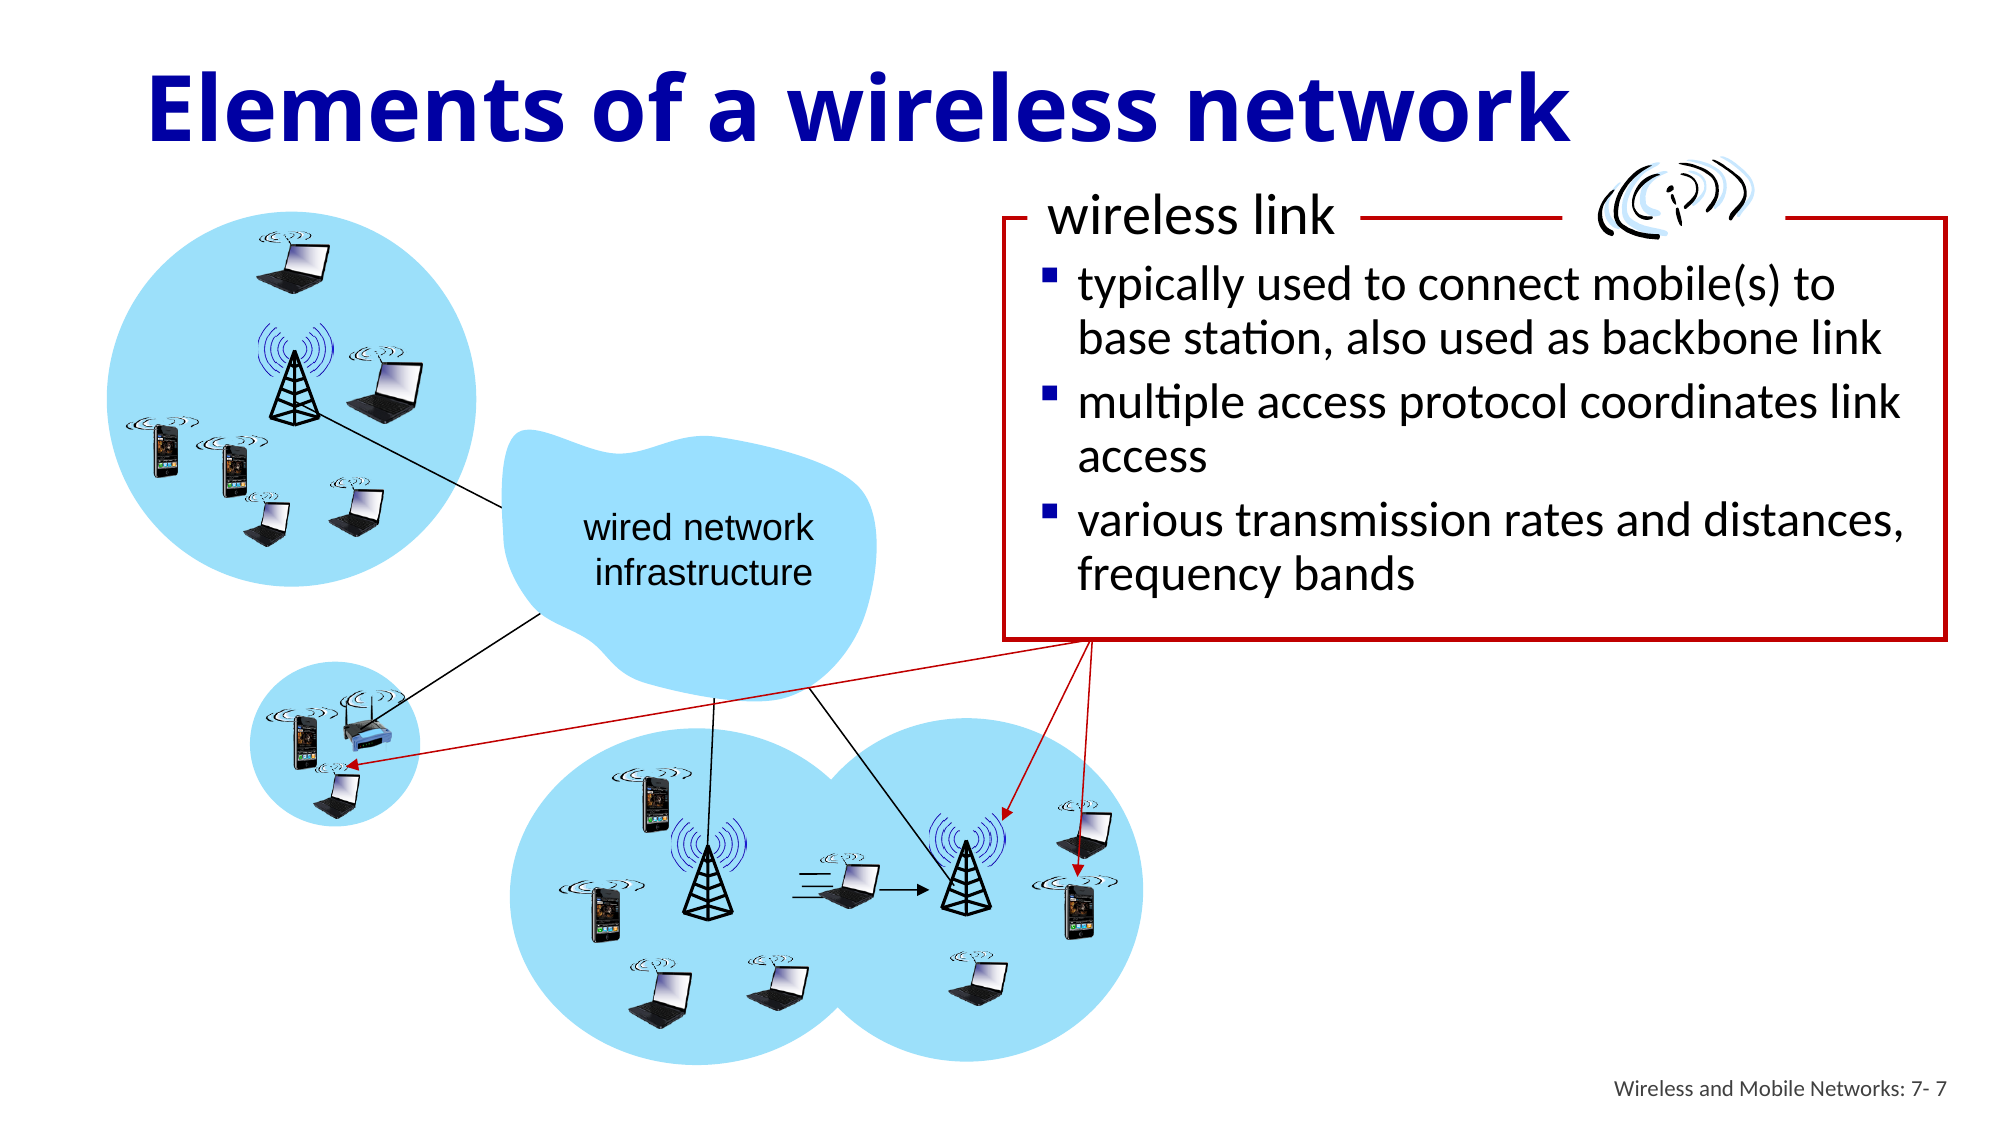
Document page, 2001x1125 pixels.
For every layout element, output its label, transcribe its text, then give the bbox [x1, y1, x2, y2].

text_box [328, 476, 384, 537]
text_box [339, 697, 421, 763]
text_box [256, 229, 330, 294]
title Elements of a wireless network [129, 38, 1855, 186]
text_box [339, 688, 405, 752]
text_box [258, 323, 334, 425]
text_box [1004, 218, 1946, 640]
text_box [249, 661, 420, 827]
text_box [106, 211, 477, 587]
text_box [243, 490, 290, 547]
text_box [1597, 156, 1755, 240]
slide_number Wireless and Mobile Networks: 7- 7 [1512, 1056, 1963, 1117]
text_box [195, 434, 268, 498]
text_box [929, 813, 1006, 916]
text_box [313, 761, 360, 819]
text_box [558, 878, 645, 943]
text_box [1031, 874, 1118, 940]
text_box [1056, 798, 1112, 859]
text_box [628, 956, 692, 1029]
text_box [346, 344, 423, 424]
text_box wireless link typically used to connect mobile(s) to base station, also used as backbone link multiple access protocol coordinates link access various transmission rates and distances, frequency bands [1023, 177, 1948, 601]
text_box [880, 883, 929, 897]
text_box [498, 419, 886, 709]
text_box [948, 949, 1008, 1006]
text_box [124, 415, 199, 478]
text_box [509, 728, 884, 1066]
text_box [671, 818, 747, 920]
text_box [831, 718, 1043, 889]
text_box [1001, 641, 1090, 818]
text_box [818, 851, 880, 909]
text_box [838, 736, 1144, 1062]
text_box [611, 766, 692, 833]
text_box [265, 706, 339, 770]
text_box [1072, 859, 1085, 874]
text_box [746, 953, 809, 1011]
